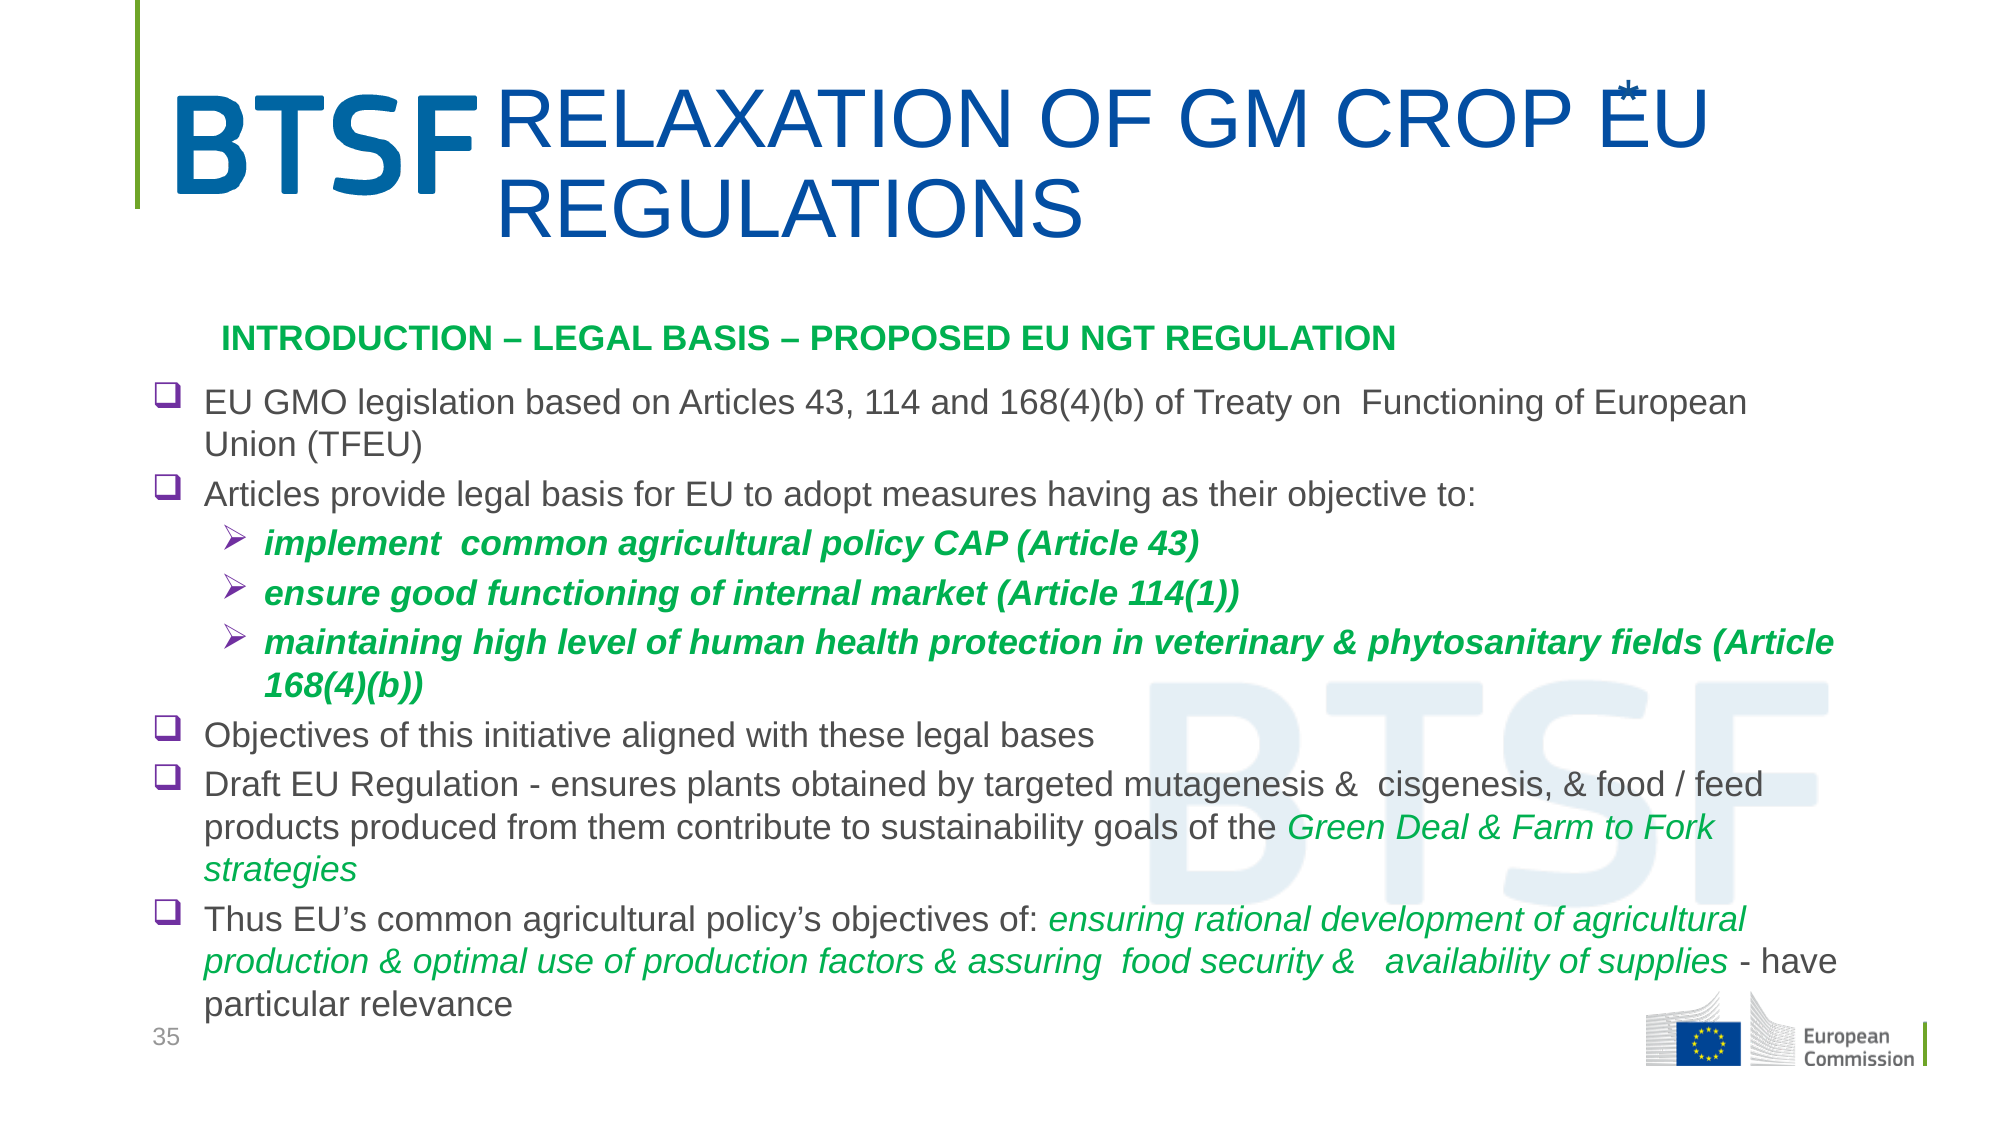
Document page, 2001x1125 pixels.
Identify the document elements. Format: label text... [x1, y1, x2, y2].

picture [1646, 991, 1927, 1066]
slide_number 35 [137, 1035, 588, 1066]
text_box INTRODUCTION – LEGAL BASIS – PROPOSED EU NGT REGULATION EU GMO legislation based on Articles 43, 114 and 168(4)(b) of Treaty on Functioning of European Union (TFEU) Articles provide legal basis for EU to adopt measures having as their objective to: implement common agricultural policy CAP (Article 43) ensure good functioning of internal market (Article 114(1)) maintaining high level of human health protection in veterinary & phytosanitary fields (Article 168(4)(b)) Objectives of this initiative aligned with these legal bases Draft EU Regulation - ensures plants obtained by targeted mutagenesis & cisgenesis, & food / feed products produced from them contribute to sustainability goals of the Green Deal & Farm to Fork strategies Thus EU’s common agricultural policy’s objectives of: ensuring rational development of agricultural production & optimal use of production factors & assuring food security & availability of supplies - have particular relevance [137, 255, 1863, 1035]
picture [148, 77, 516, 214]
text_box * [1602, 54, 1674, 140]
title RELAXATION OF GM CROP EU REGULATIONS [480, 126, 1868, 256]
